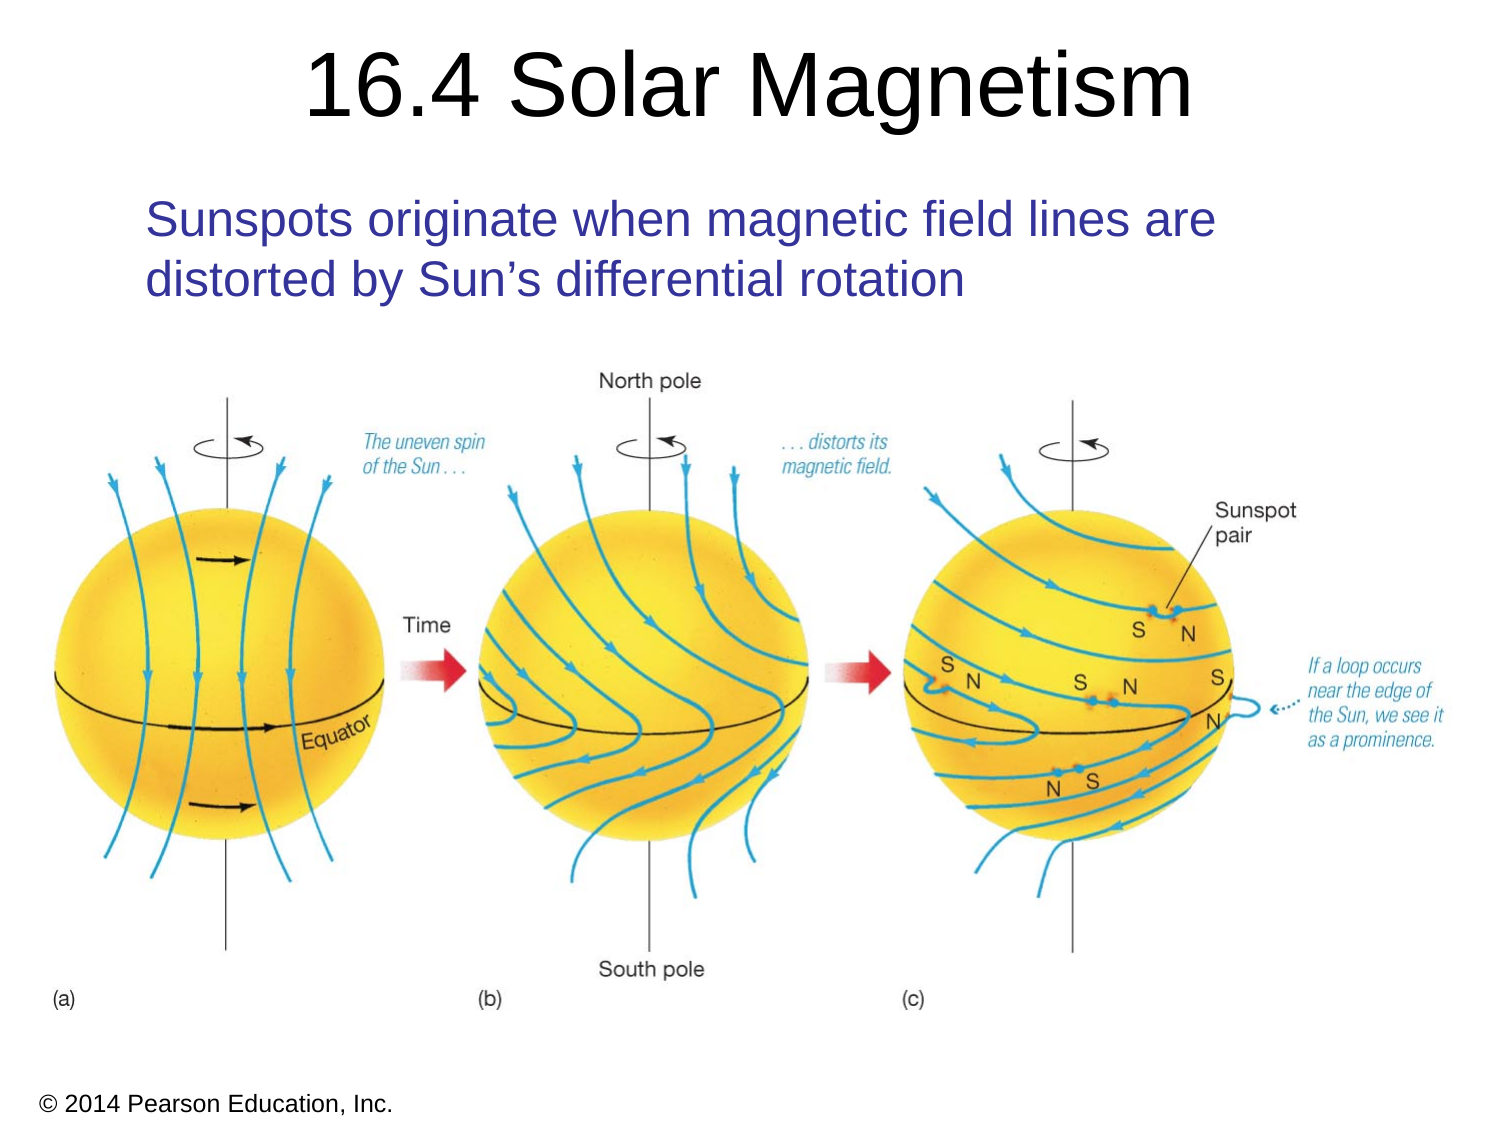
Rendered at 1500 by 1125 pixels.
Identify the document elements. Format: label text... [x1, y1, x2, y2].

text_box Sunspots originate when magnetic field lines are distorted by Sun’s differential rotation [130, 178, 1369, 314]
title 16.4 Solar Magnetism [112, 0, 1388, 161]
picture [43, 362, 1455, 1016]
